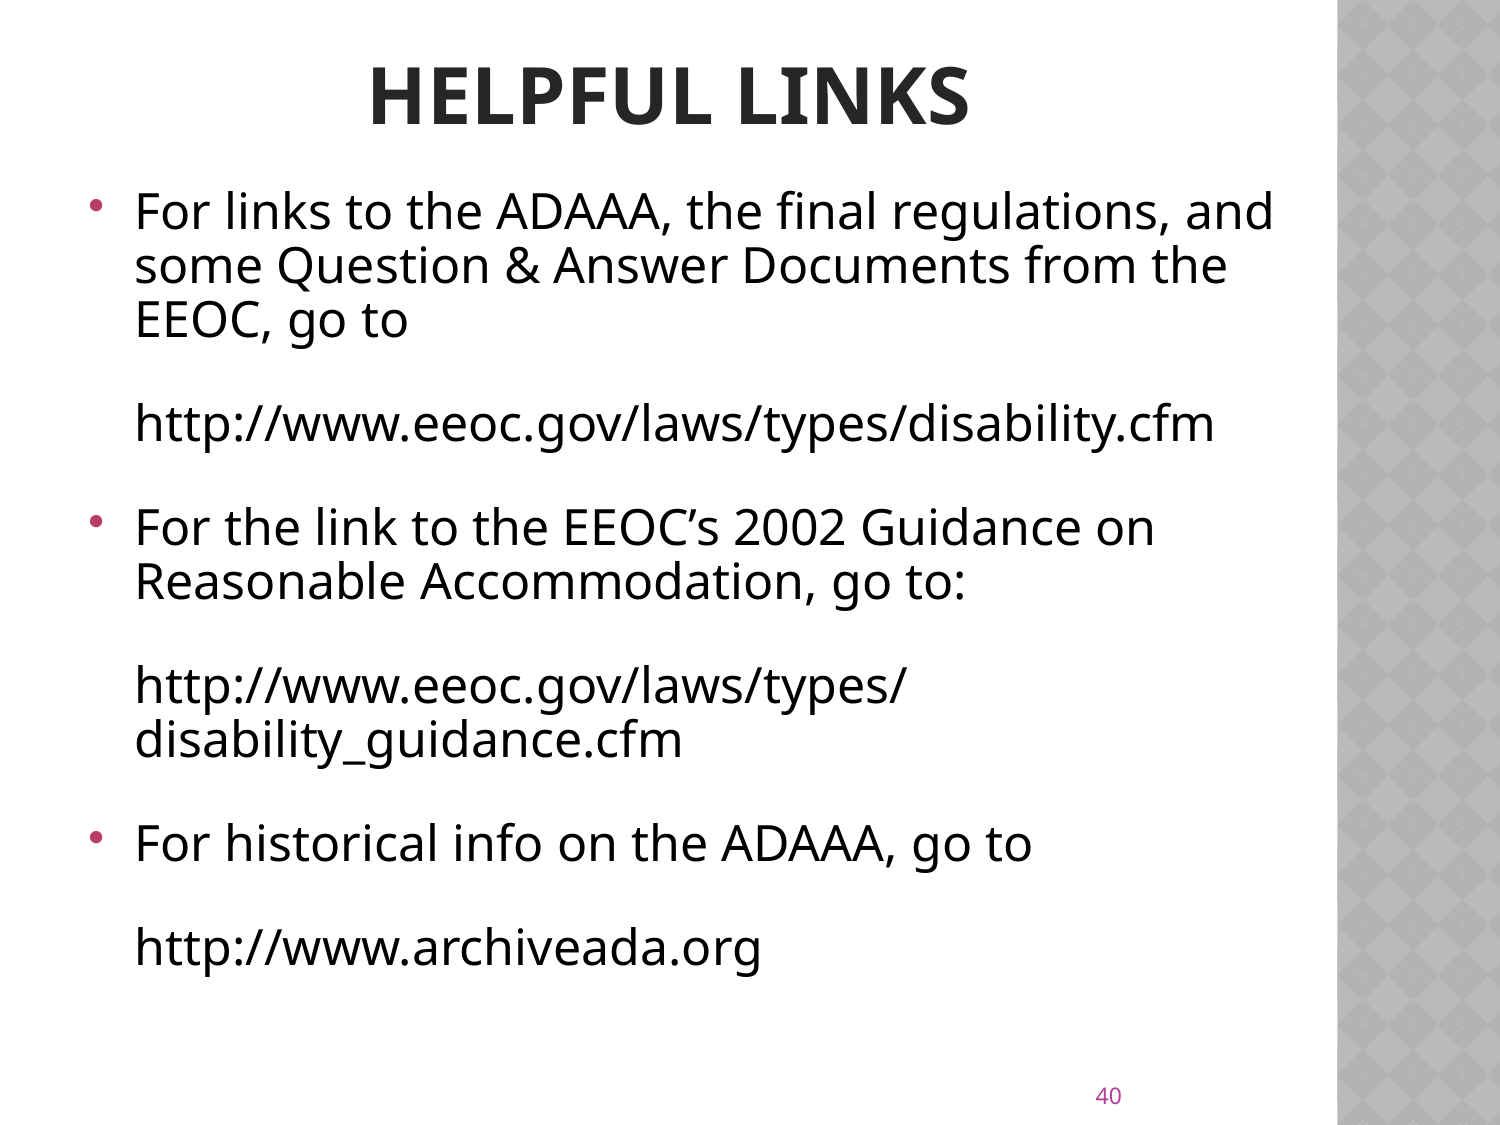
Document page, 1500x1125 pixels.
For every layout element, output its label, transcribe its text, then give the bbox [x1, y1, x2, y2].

list For links to the ADAAA, the final regulations, and some Question & Answer Documents from the EEOC, go to http://www.eeoc.gov/laws/types/disability.cfm For the link to the EEOC’s 2002 Guidance on Reasonable Accommodation, go to: http://www.eeoc.gov/laws/types/disability_guidance.cfm For historical info on the ADAAA, go to http://www.archiveada.org [74, 178, 1317, 974]
slide_number 40 [1025, 1075, 1123, 1113]
title Helpful links [74, 0, 1263, 141]
